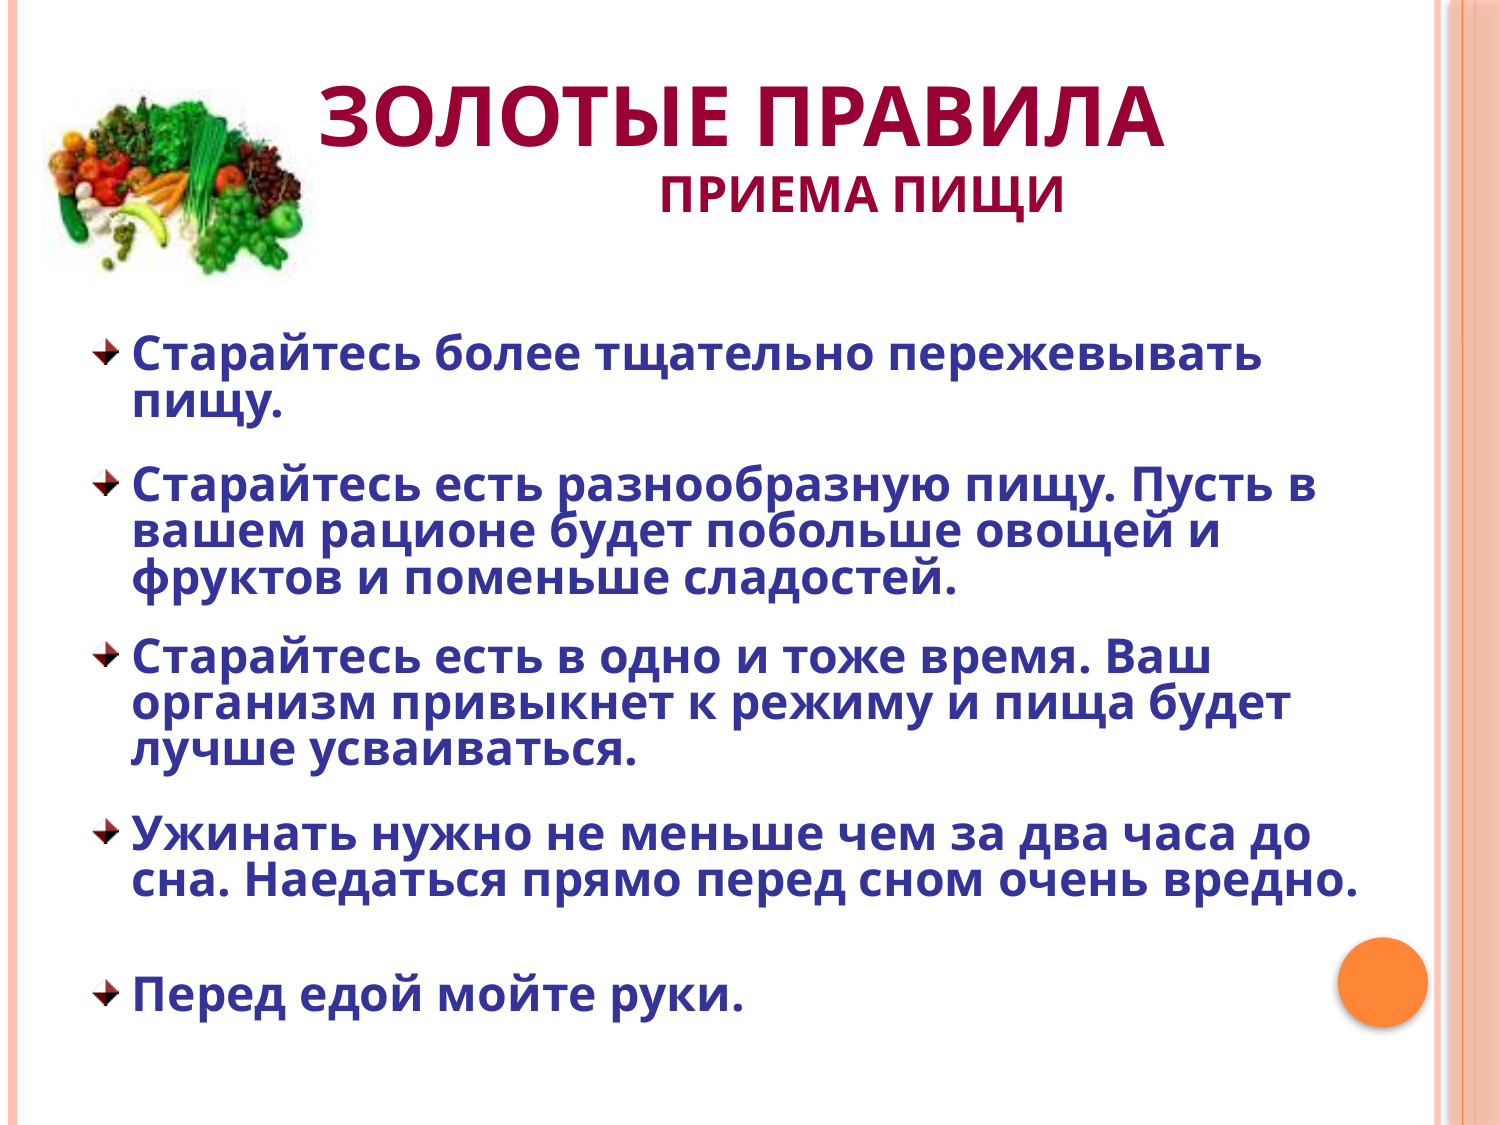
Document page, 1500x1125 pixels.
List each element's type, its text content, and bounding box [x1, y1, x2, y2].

picture [91, 468, 119, 496]
picture [91, 978, 119, 1006]
picture [91, 817, 119, 844]
title ЗОЛОТЫЕ ПРАВИЛА приема пищи [277, 42, 1449, 231]
picture [91, 337, 119, 365]
list Старайтесь более тщательно пережевывать пищу. Старайтесь есть разнообразную пищу. Пусть в вашем рационе будет побольше овощей и фруктов и поменьше сладостей. Старайтесь есть в одно и тоже время. Ваш организм привыкнет к режиму и пища будет лучше усваиваться. Ужинать нужно не меньше чем за два часа до сна. Наедаться прямо перед сном очень вредно. Перед едой мойте руки. [76, 326, 1427, 1035]
picture [91, 640, 119, 667]
picture [42, 89, 318, 283]
